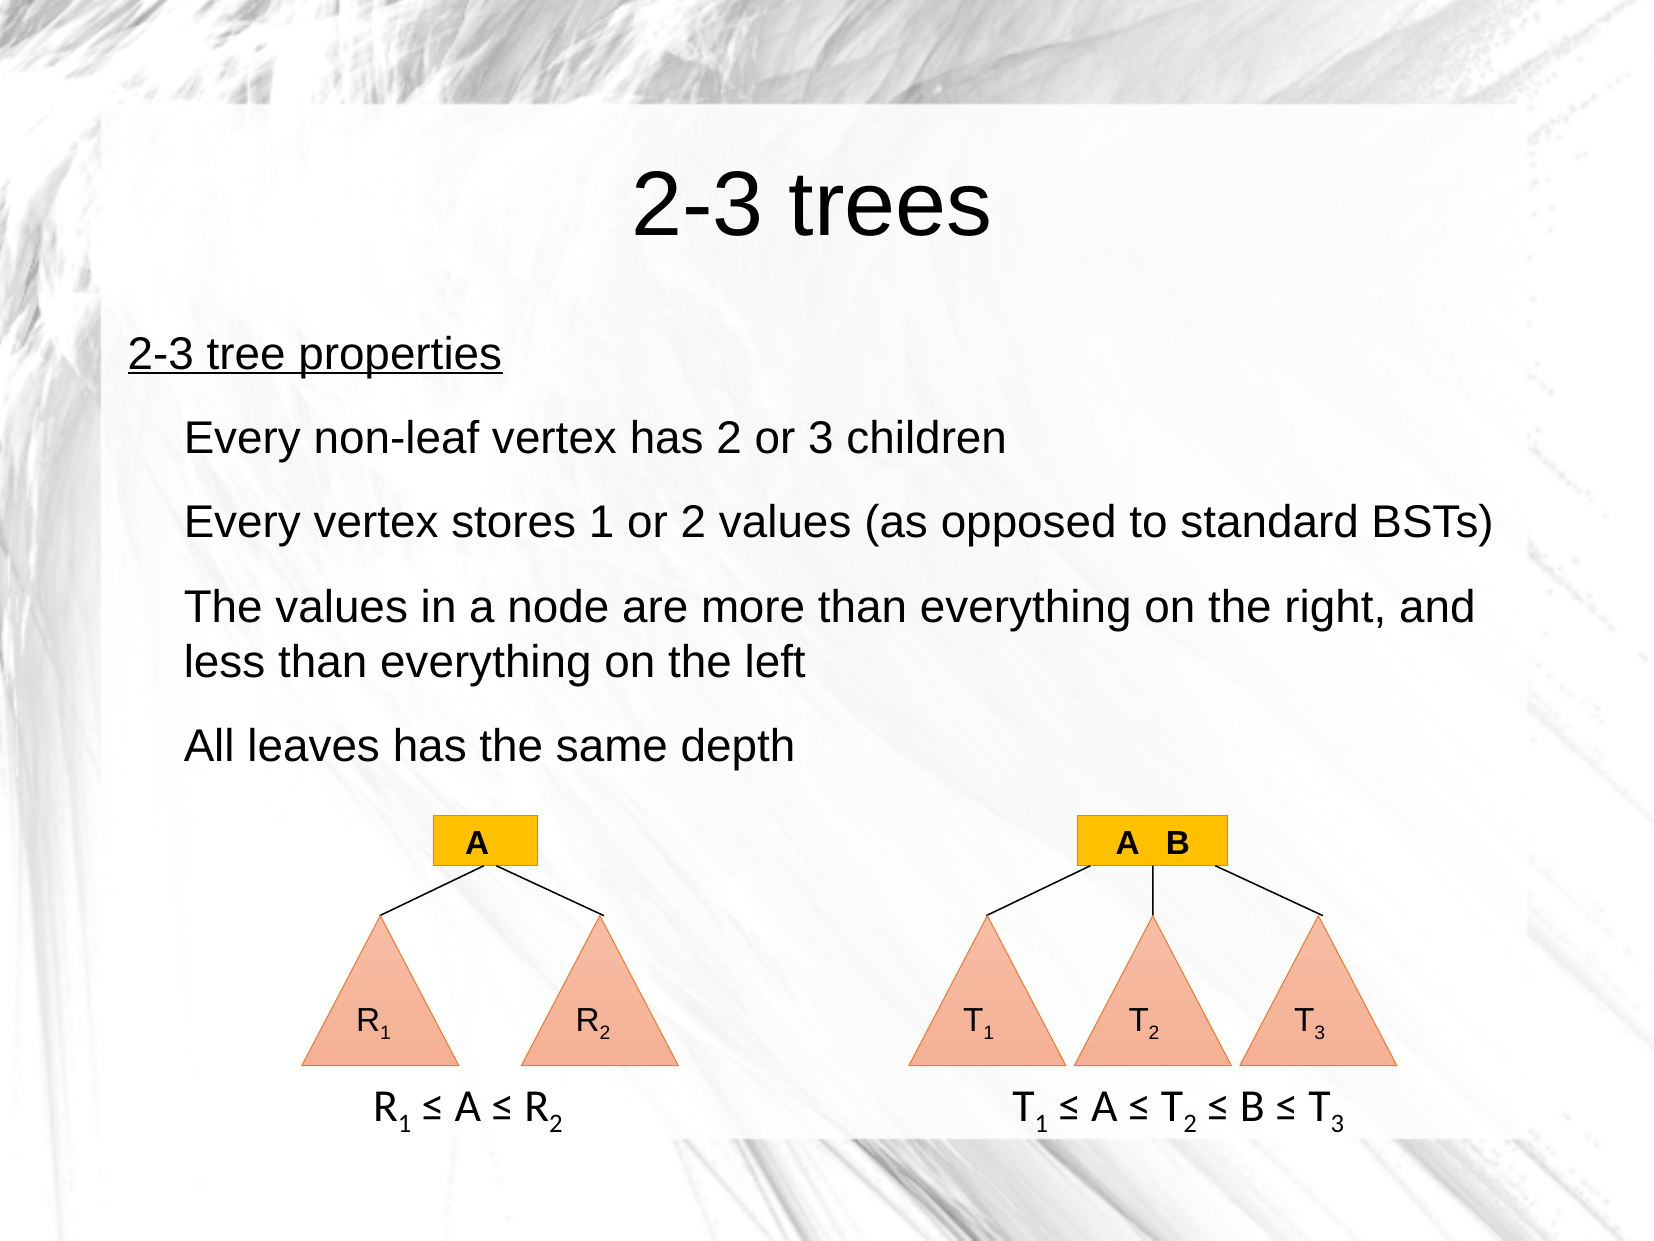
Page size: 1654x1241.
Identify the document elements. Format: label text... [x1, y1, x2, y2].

text_box R1 ≤ A ≤ R2 [358, 1067, 618, 1146]
list 2-3 tree properties Every non-leaf vertex has 2 or 3 children Every vertex stores 1 or 2 values (as opposed to standard BSTs) The values in a node are more than everything on the right, and less than everything on the left All leaves has the same depth [118, 319, 1571, 1109]
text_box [908, 815, 1397, 1066]
text_box T1 ≤ A ≤ T2 ≤ B ≤ T3 [997, 1067, 1360, 1146]
picture [0, 0, 1654, 1241]
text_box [301, 815, 679, 1066]
title 2-3 trees [118, 93, 1506, 299]
